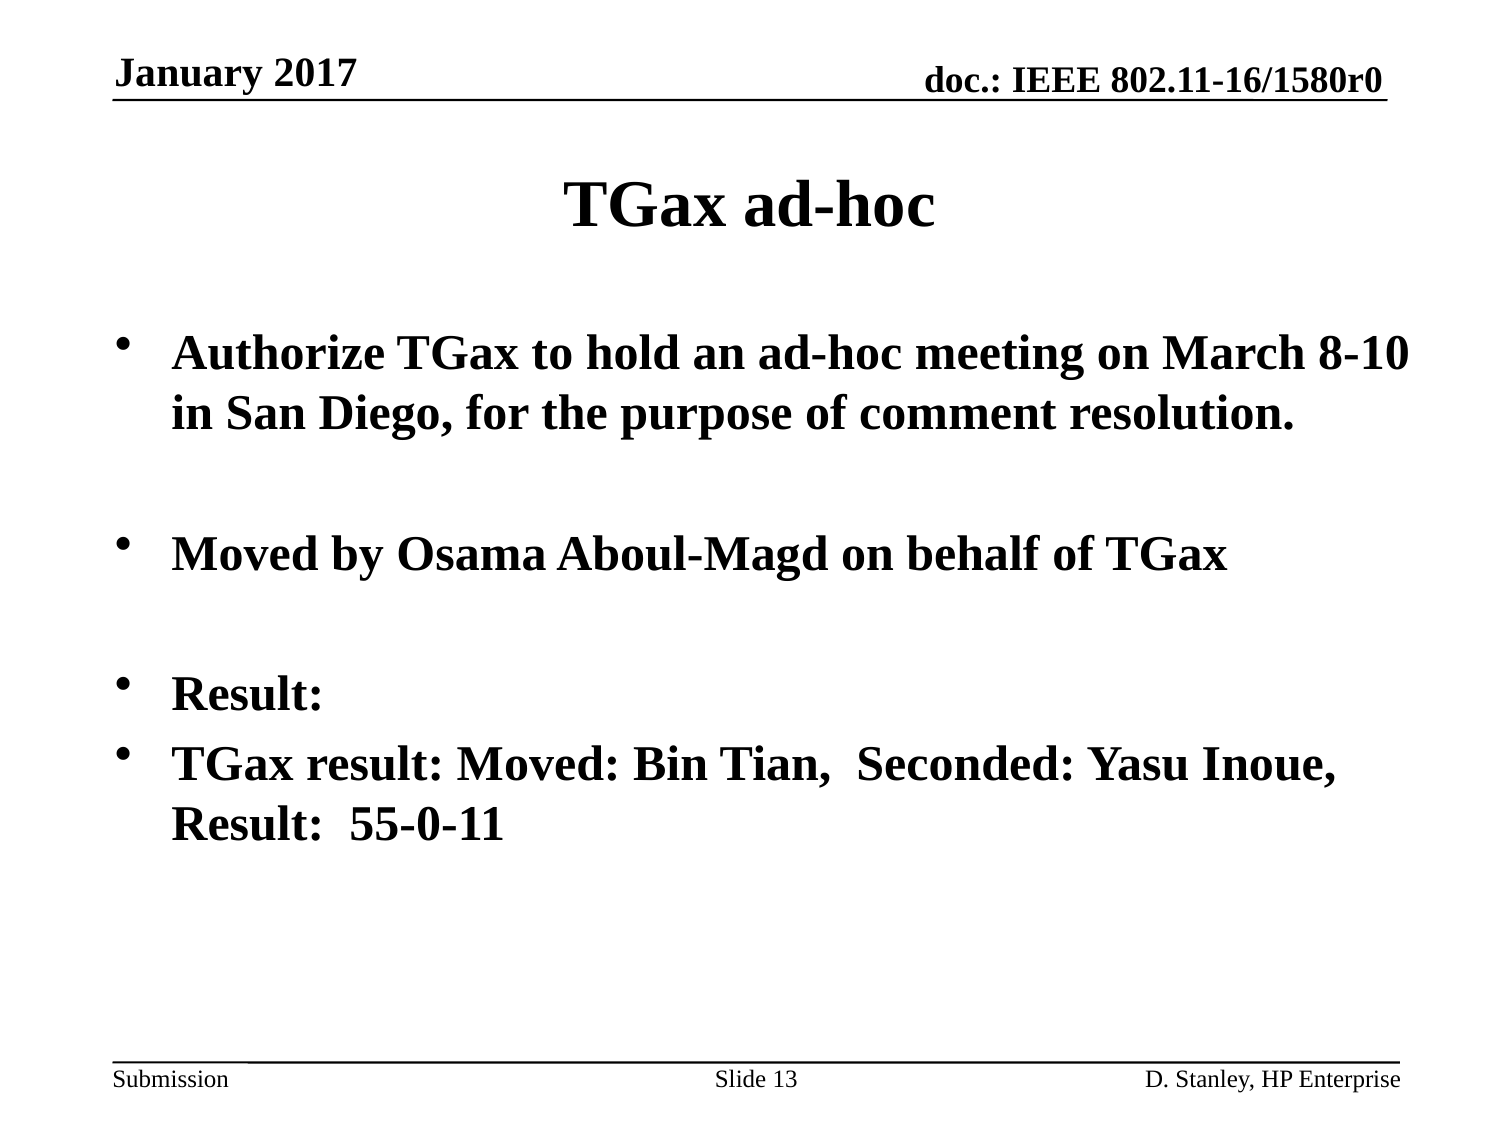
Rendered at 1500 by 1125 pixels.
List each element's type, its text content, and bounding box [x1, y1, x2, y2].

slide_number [114, 49, 423, 95]
title TGax ad-hoc [112, 112, 1388, 288]
slide_number Slide 13 [712, 1061, 800, 1093]
footer D. Stanley, HP Enterprise [878, 1061, 1402, 1093]
list Authorize TGax to hold an ad-hoc meeting on March 8-10 in San Diego, for the purpose of comment resolution. Moved by Osama Aboul-Magd on behalf of TGax Result: TGax result: Moved: Bin Tian, Seconded: Yasu Inoue, Result: 55-0-11 [99, 312, 1463, 1050]
